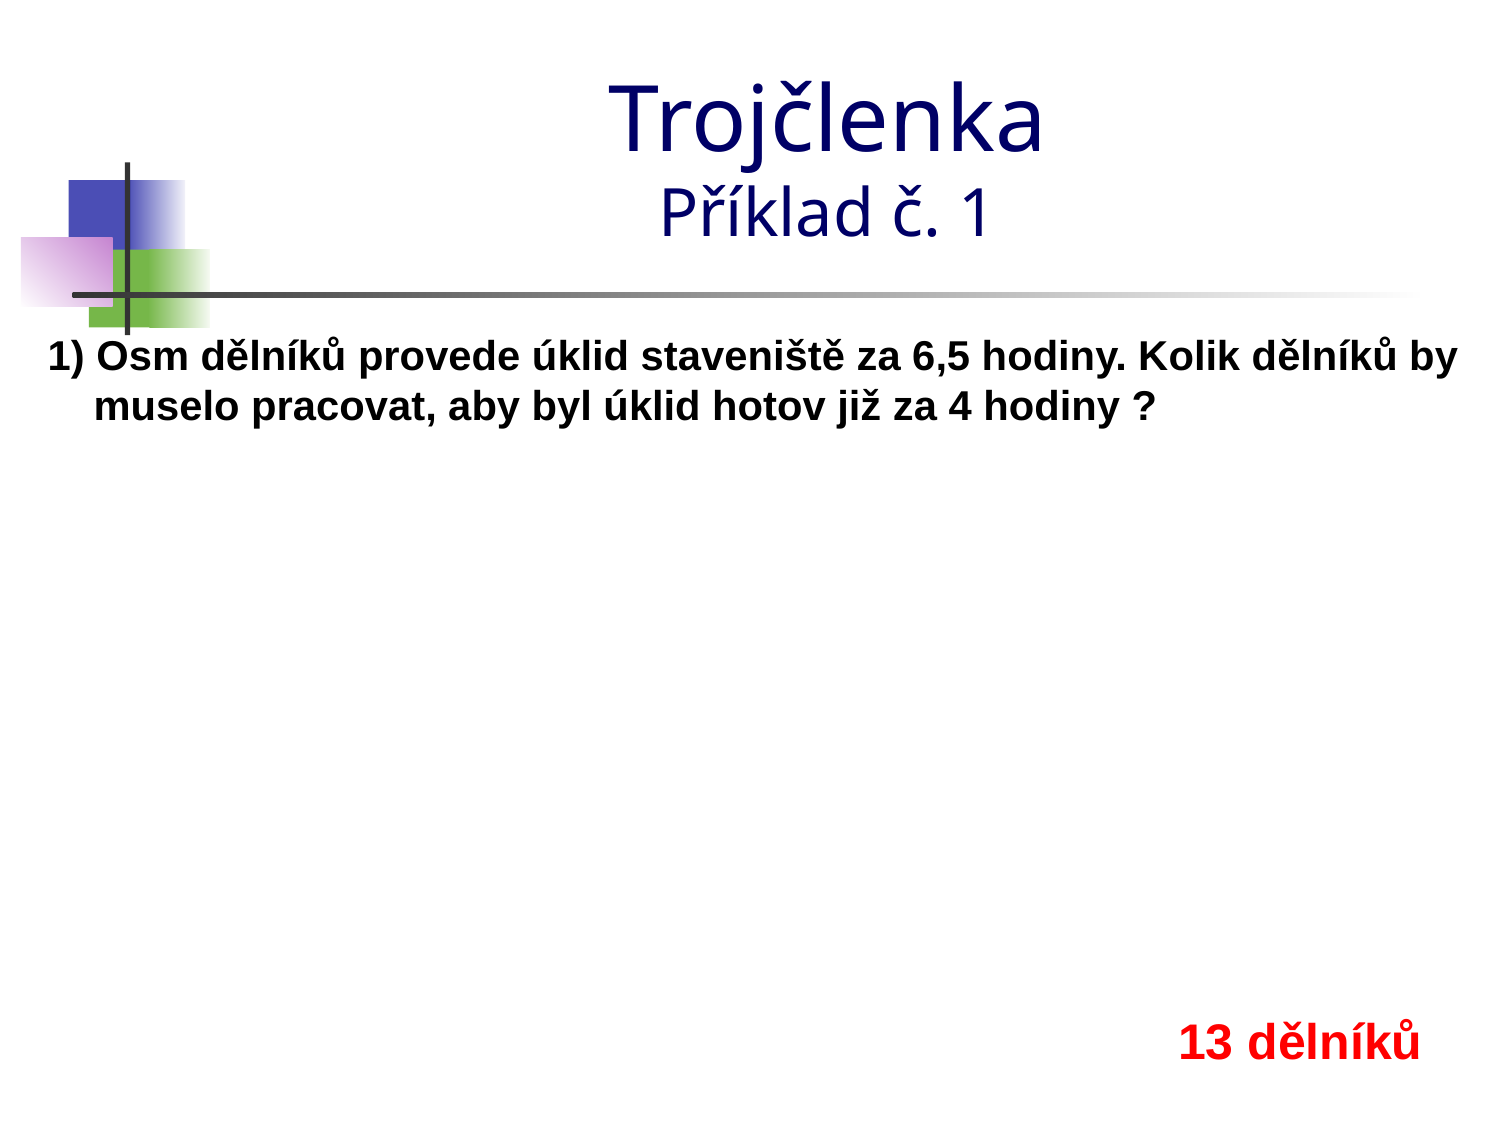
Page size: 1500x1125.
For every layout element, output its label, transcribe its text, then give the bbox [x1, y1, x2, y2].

text_box 13 dělníků [1163, 1001, 1451, 1077]
title Trojčlenka Příklad č. 1 [188, 34, 1468, 276]
text_box 1) Osm dělníků provede úklid staveniště za 6,5 hodiny. Kolik dělníků by muselo pracovat, aby byl úklid hotov již za 4 hodiny ? [32, 321, 1500, 437]
